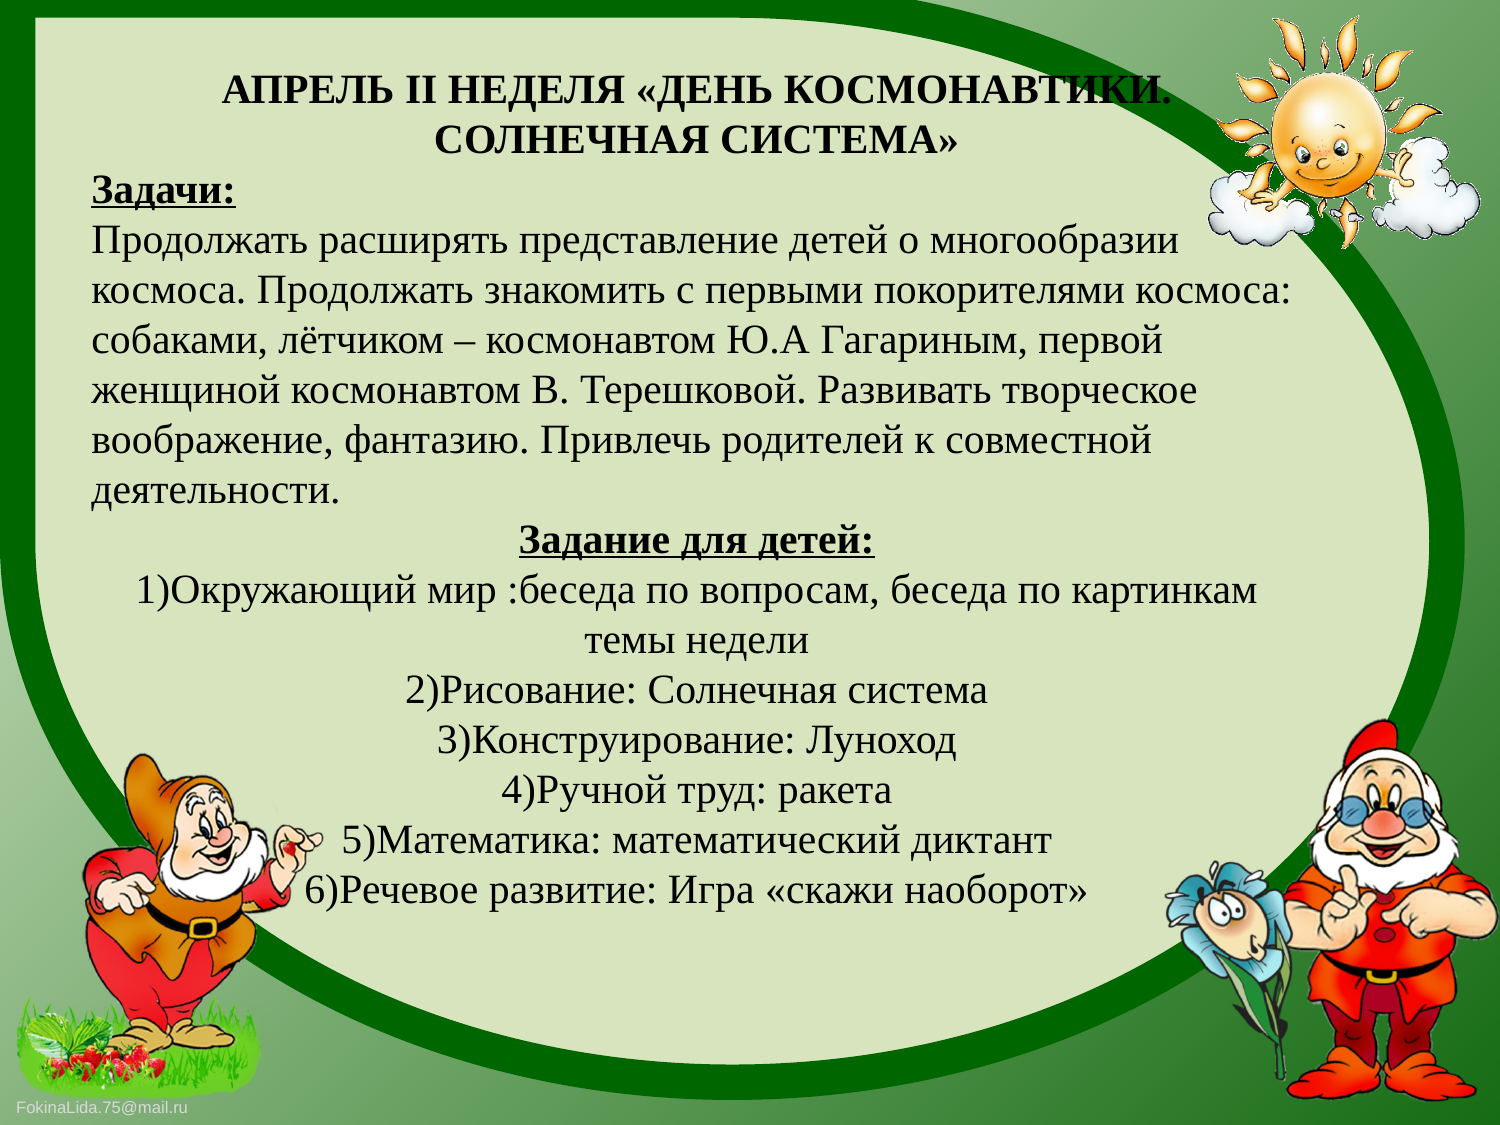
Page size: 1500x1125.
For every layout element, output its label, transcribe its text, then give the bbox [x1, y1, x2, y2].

text_box АПРЕЛЬ II НЕДЕЛЯ «ДЕНЬ КОСМОНАВТИКИ. СОЛНЕЧНАЯ СИСТЕМА» Задачи: Продолжать расширять представление детей о многообразии космоса. Продолжать знакомить с первыми покорителями космоса: собаками, лётчиком – космонавтом Ю.А Гагариным, первой женщиной космонавтом В. Терешковой. Развивать творческое воображение, фантазию. Привлечь родителей к совместной деятельности. Задание для детей: 1)Окружающий мир :беседа по вопросам, беседа по картинкам темы недели 2)Рисование: Солнечная система 3)Конструирование: Луноход 4)Ручной труд: ракета 5)Математика: математический диктант 6)Речевое развитие: Игра «скажи наоборот» [76, 54, 1317, 1070]
picture [17, 751, 324, 1101]
picture [1198, 0, 1500, 257]
picture [1163, 716, 1500, 1104]
